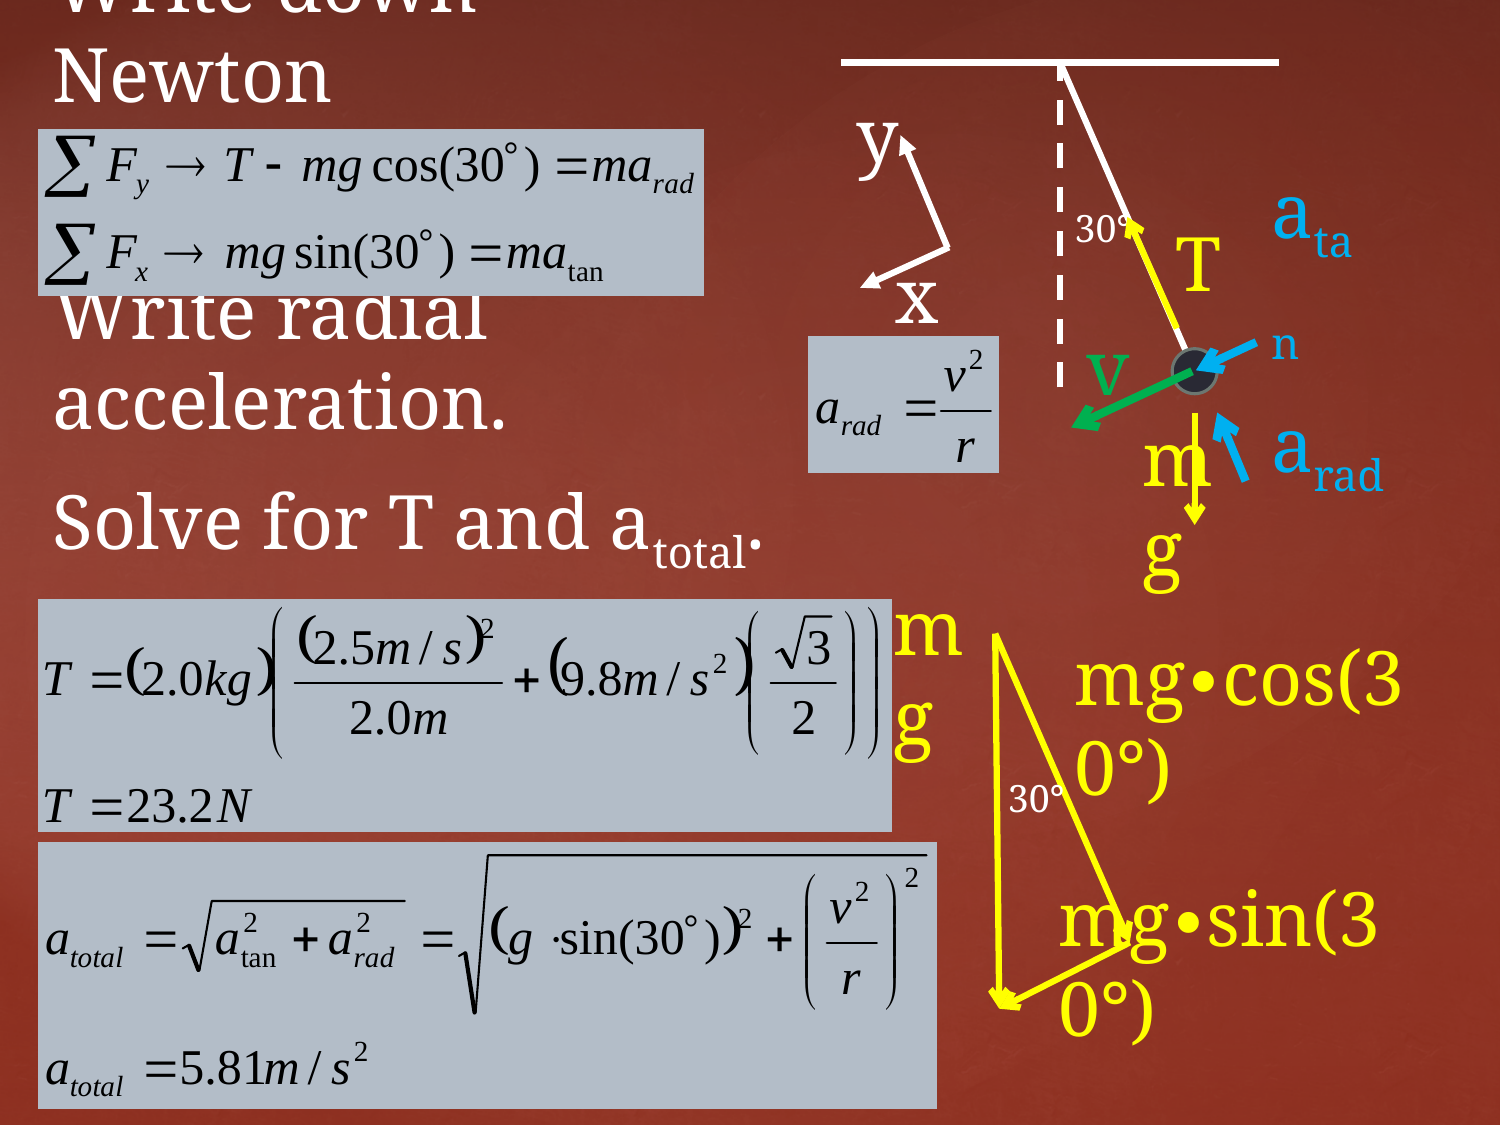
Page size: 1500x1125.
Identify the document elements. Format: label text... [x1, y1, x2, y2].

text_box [1202, 295, 1395, 377]
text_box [1070, 313, 1193, 428]
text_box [807, 335, 1000, 474]
title Write radial acceleration. [37, 314, 795, 446]
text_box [36, 597, 893, 833]
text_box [36, 841, 938, 1110]
text_box Solve for T and atotal. [37, 446, 795, 585]
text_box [840, 85, 969, 331]
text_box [840, 61, 1280, 395]
text_box Write down Newton [37, 12, 684, 125]
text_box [1216, 411, 1407, 508]
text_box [902, 633, 1449, 1060]
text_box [36, 128, 705, 297]
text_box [1126, 411, 1253, 599]
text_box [1126, 197, 1248, 329]
